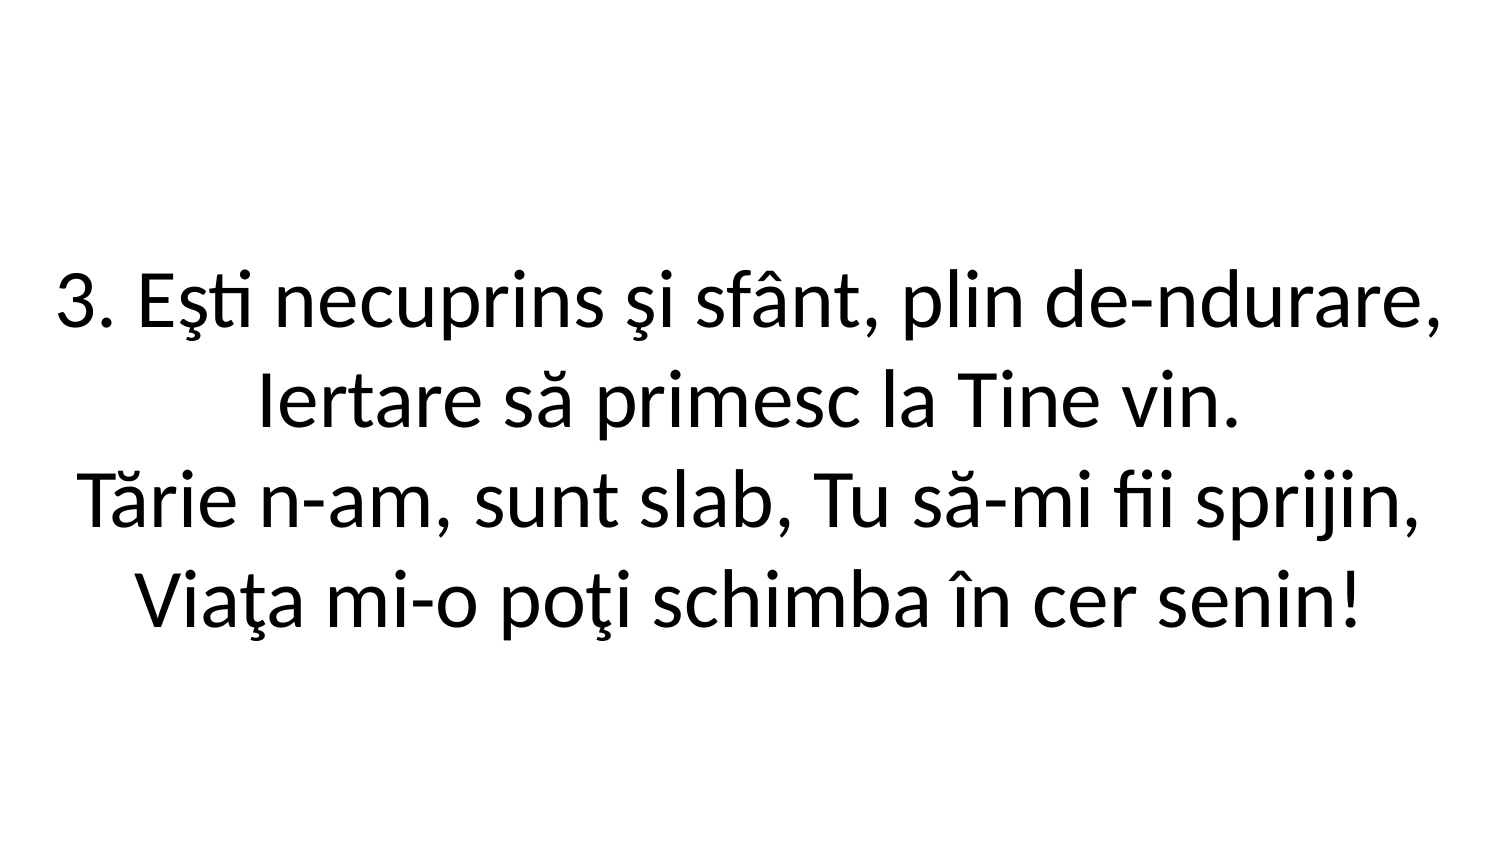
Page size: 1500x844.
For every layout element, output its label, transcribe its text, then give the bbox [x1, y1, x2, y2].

text_box 3. Eşti necuprins şi sfânt, plin de-ndurare, Iertare să primesc la Tine vin. Tărie n-am, sunt slab, Tu să-mi fii sprijin, Viaţa mi-o poţi schimba în cer senin! [39, 192, 1461, 652]
